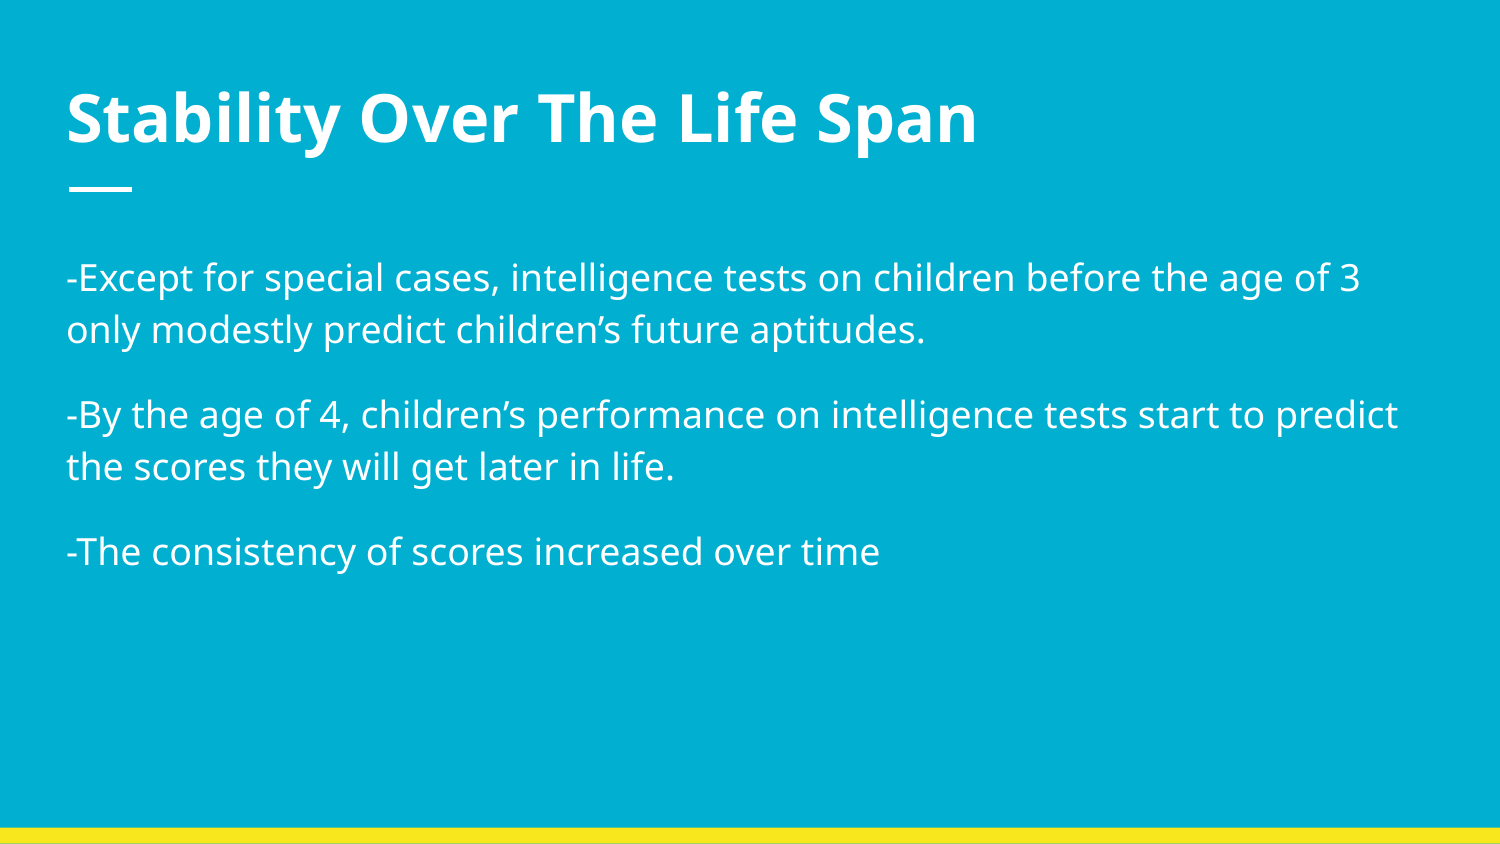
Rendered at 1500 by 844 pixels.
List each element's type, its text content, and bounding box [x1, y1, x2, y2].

list -Except for special cases, intelligence tests on children before the age of 3 only modestly predict children’s future aptitudes. -By the age of 4, children’s performance on intelligence tests start to predict the scores they will get later in life. -The consistency of scores increased over time [51, 232, 1449, 750]
title Stability Over The Life Span [51, 61, 1449, 167]
